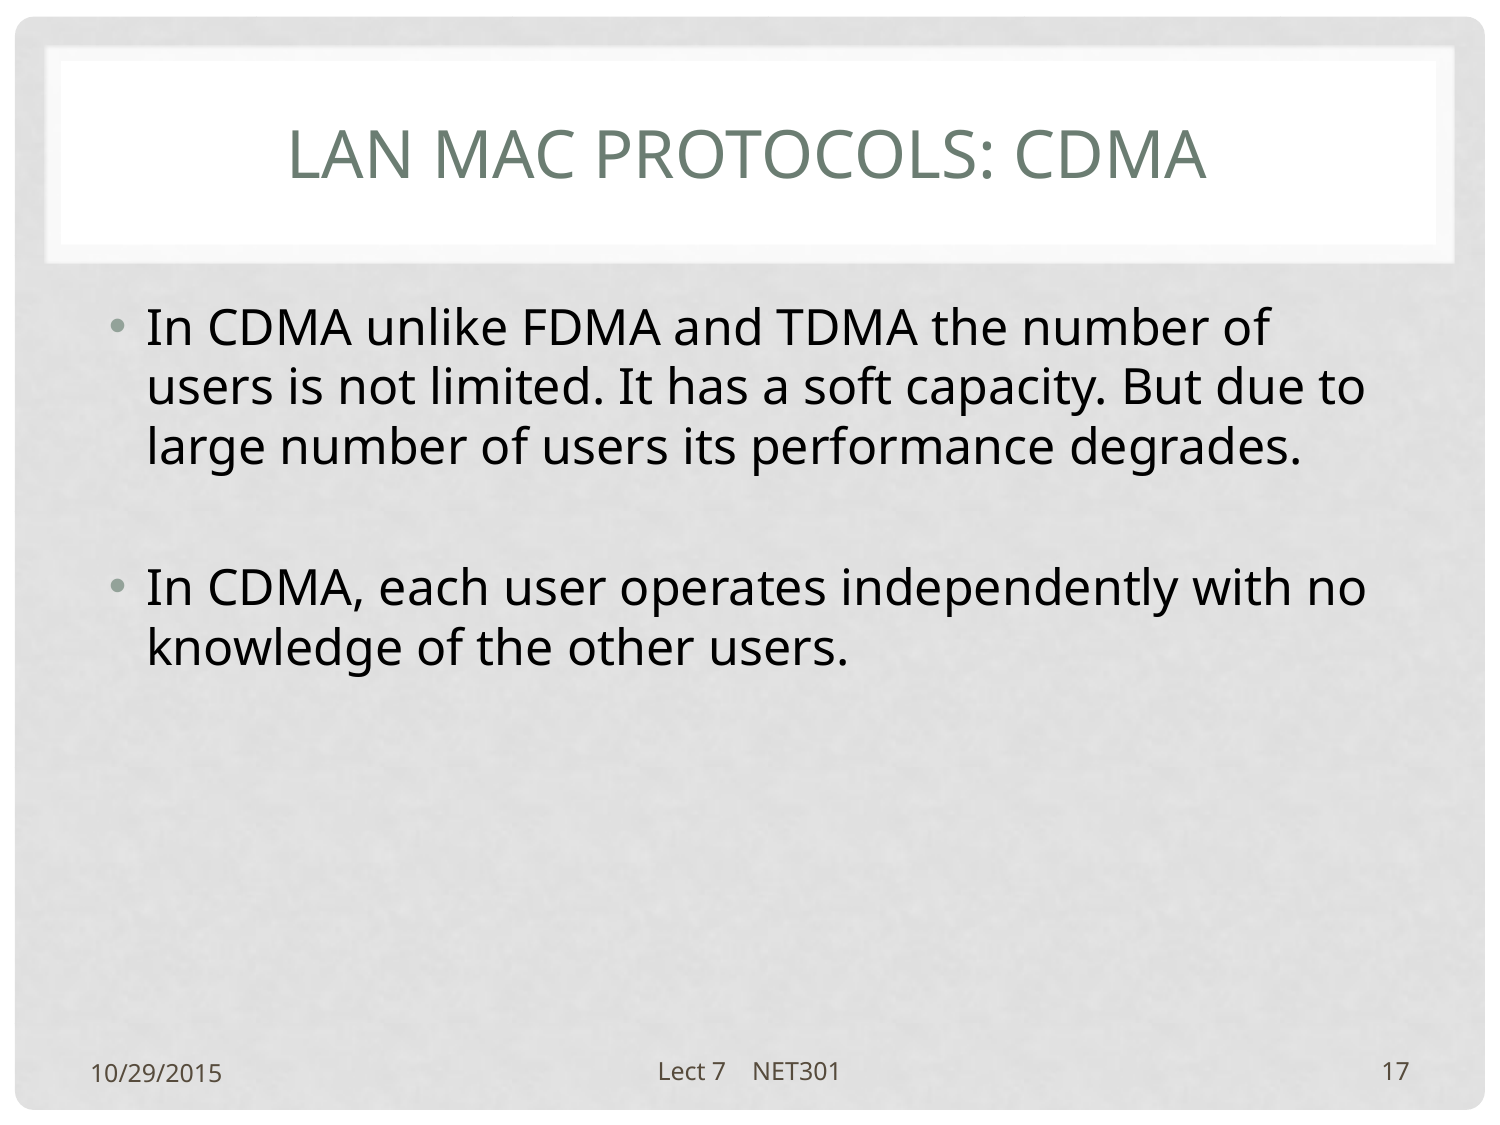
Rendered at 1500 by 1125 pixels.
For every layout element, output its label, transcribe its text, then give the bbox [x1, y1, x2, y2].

title LAN MAC protocols: CDMA [69, 66, 1425, 238]
slide_number 17 [1074, 1042, 1425, 1103]
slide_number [75, 1042, 425, 1103]
footer Lect 7 NET301 [512, 1042, 988, 1103]
list In CDMA unlike FDMA and TDMA the number of users is not limited. It has a soft capacity. But due to large number of users its performance degrades. In CDMA, each user operates independently with no knowledge of the other users. [75, 287, 1425, 1005]
